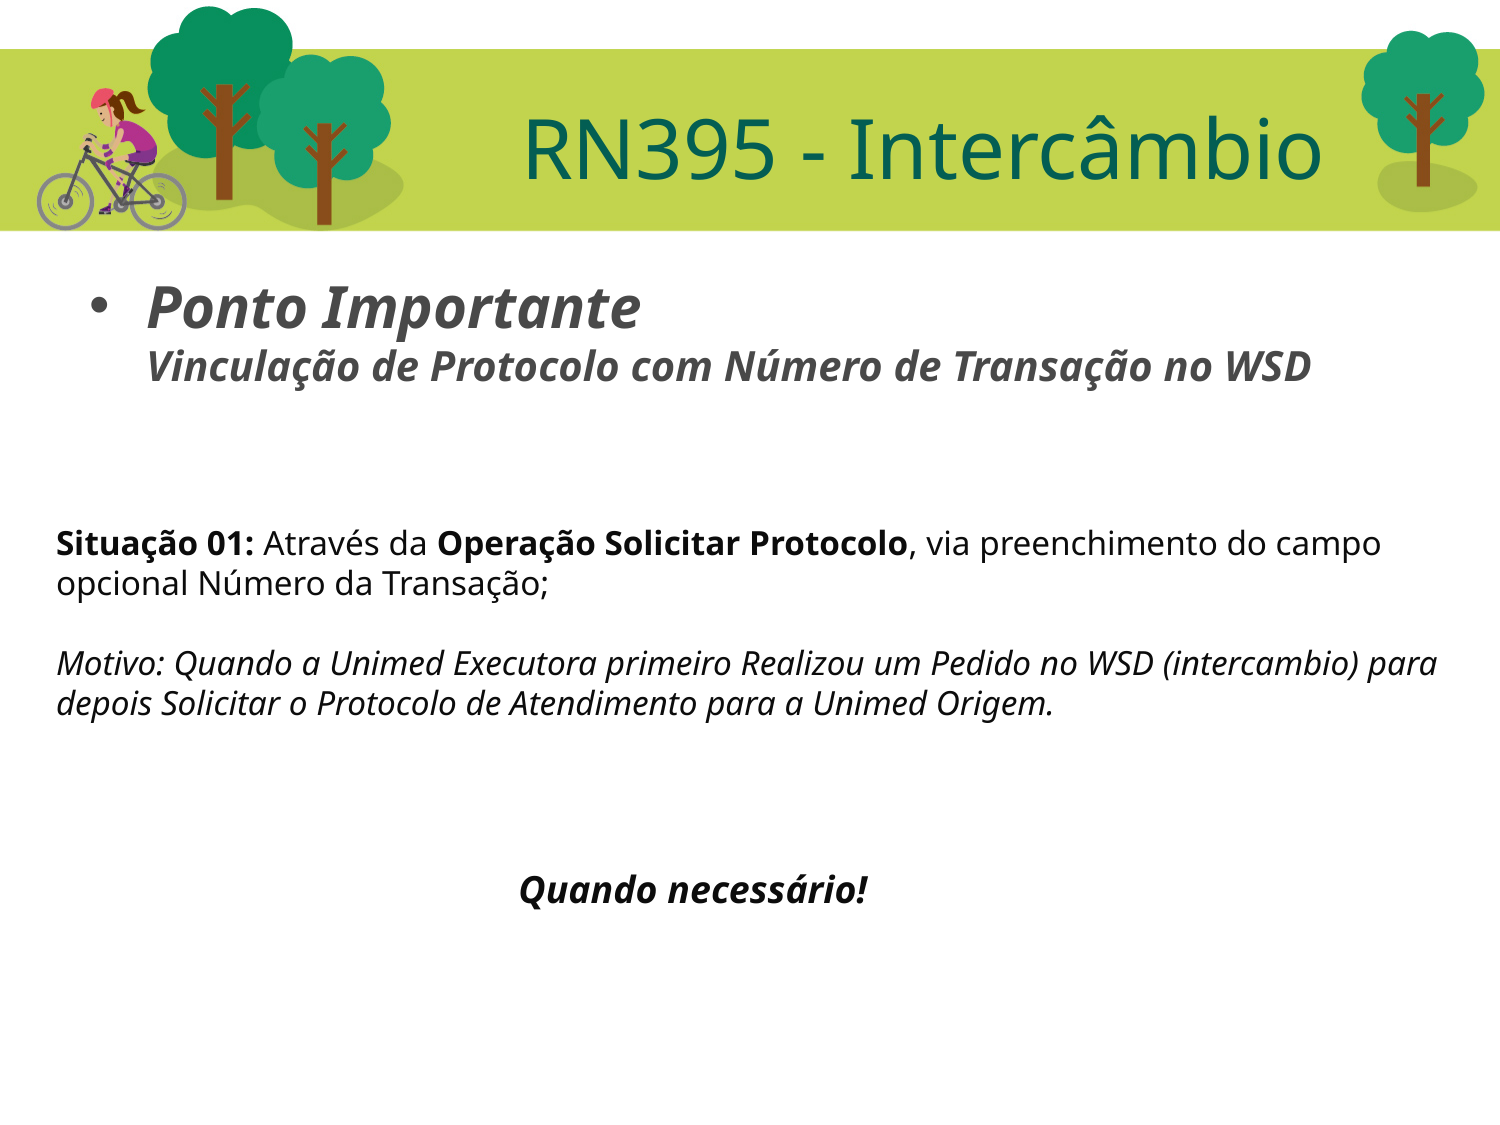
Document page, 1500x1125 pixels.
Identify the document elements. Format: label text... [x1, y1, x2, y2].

title RN395 - Intercâmbio [395, 89, 1341, 232]
list Ponto Importante Vinculação de Protocolo com Número de Transação no WSD [75, 730, 1425, 1005]
text_box Situação 01: Através da Operação Solicitar Protocolo, via preenchimento do campo opcional Número da Transação; Motivo: Quando a Unimed Executora primeiro Realizou um Pedido no WSD (intercambio) para depois Solicitar o Protocolo de Atendimento para a Unimed Origem. [41, 515, 1459, 730]
list Ponto Importante Vinculação de Protocolo com Número de Transação no WSD [75, 262, 1425, 515]
text_box Quando necessário! [503, 859, 883, 919]
picture [0, 0, 1500, 1125]
